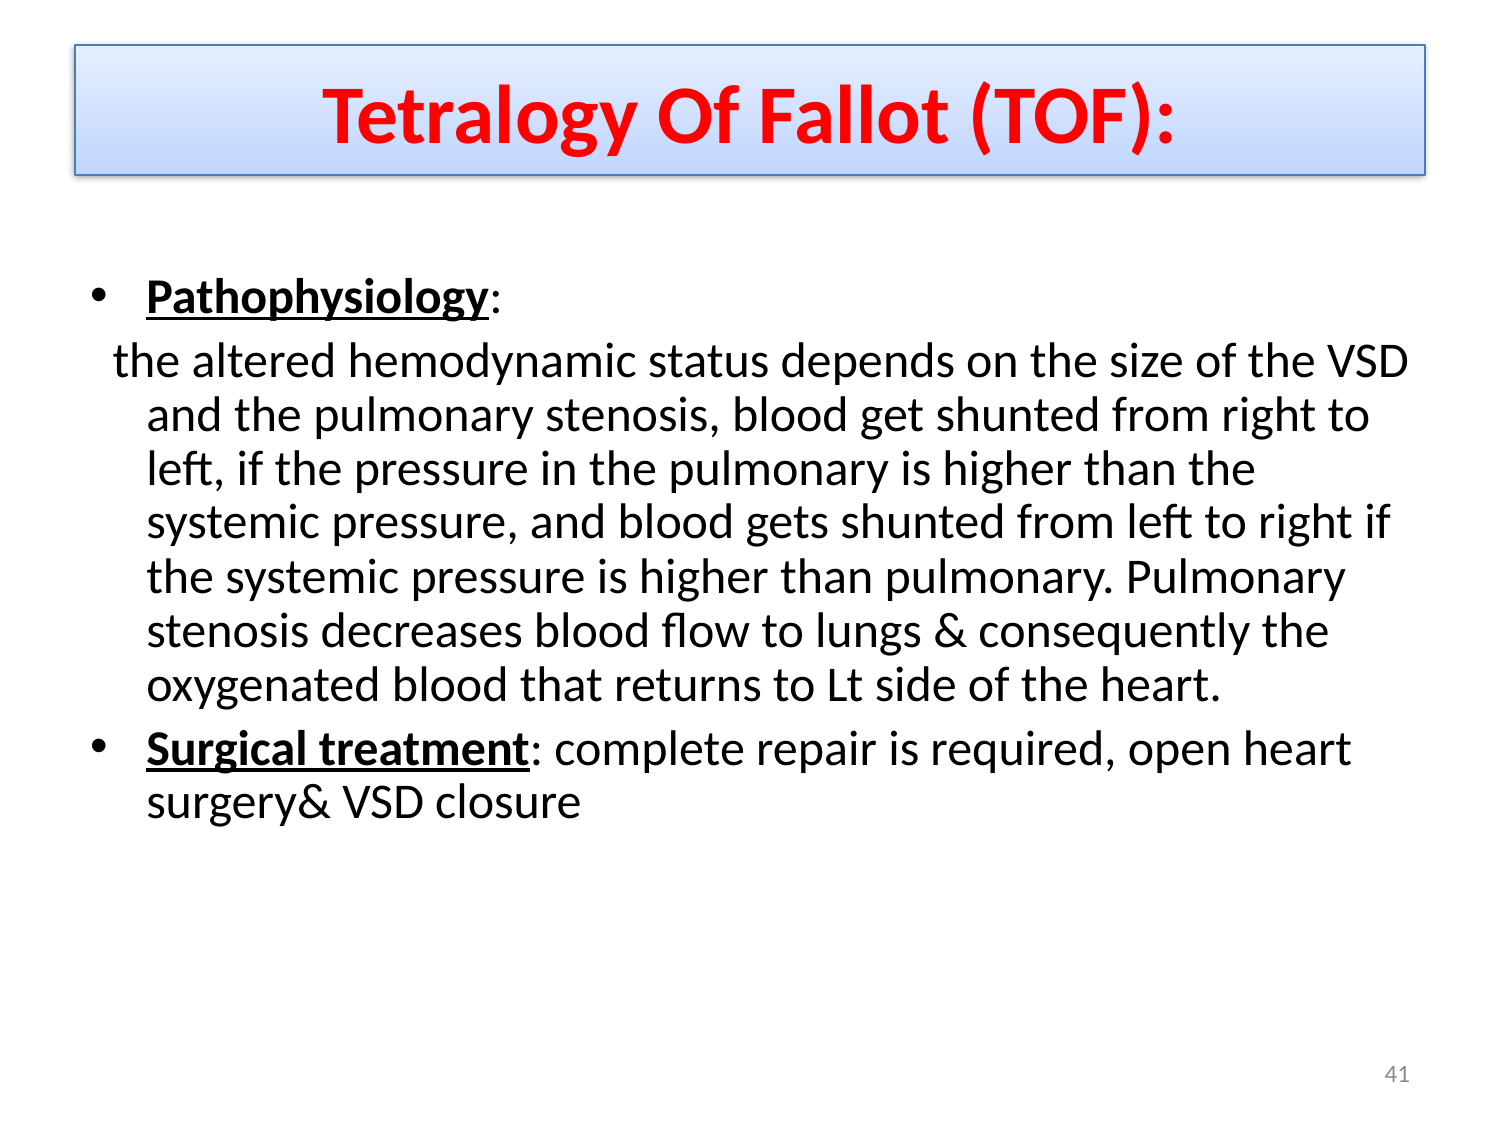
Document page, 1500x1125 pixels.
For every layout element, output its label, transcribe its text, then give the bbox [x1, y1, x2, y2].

list Pathophysiology: the altered hemodynamic status depends on the size of the VSD and the pulmonary stenosis, blood get shunted from right to left, if the pressure in the pulmonary is higher than the systemic pressure, and blood gets shunted from left to right if the systemic pressure is higher than pulmonary. Pulmonary stenosis decreases blood flow to lungs & consequently the oxygenated blood that returns to Lt side of the heart. Surgical treatment: complete repair is required, open heart surgery& VSD closure [75, 262, 1425, 1005]
title Tetralogy Of Fallot (TOF): [74, 44, 1426, 176]
slide_number 41 [1074, 1042, 1425, 1103]
